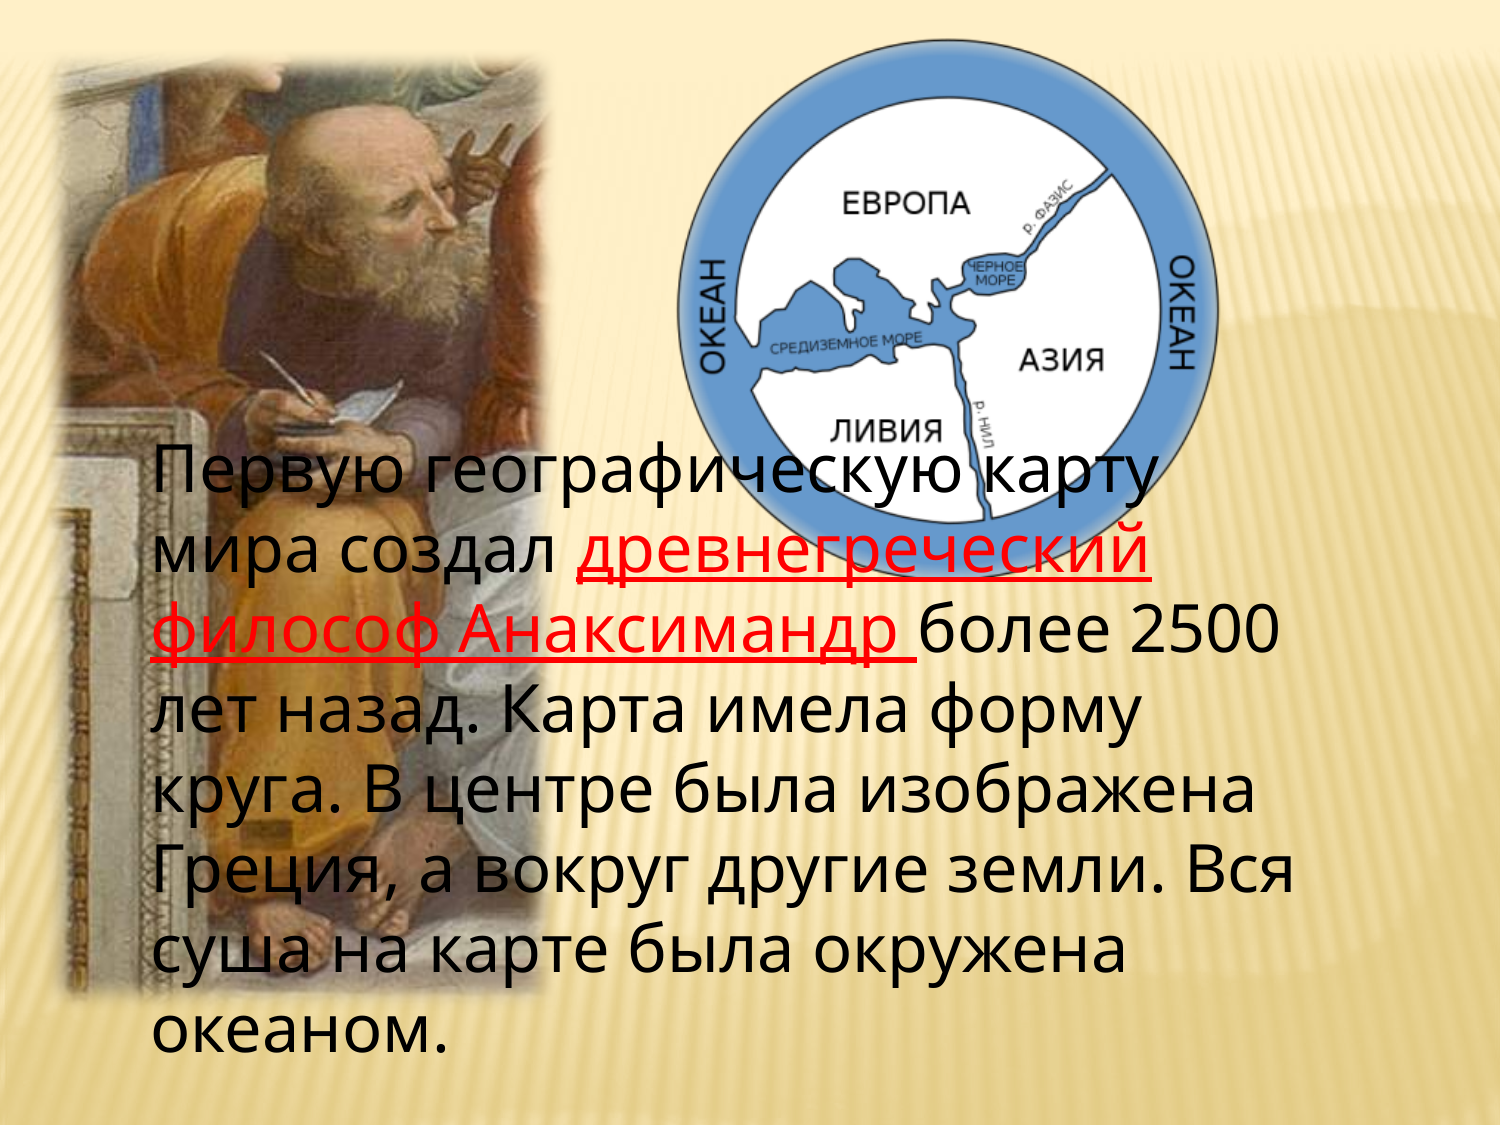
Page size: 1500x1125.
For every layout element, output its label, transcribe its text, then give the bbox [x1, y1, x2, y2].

picture [655, 18, 1247, 610]
text_box Первую географическую карту мира создал древнегреческий философ Анаксимандр более 2500 лет назад. Карта имела форму круга. В центре была изображена Греция, а вокруг другие земли. Вся суша на карте была окружена океаном. [135, 418, 1365, 1073]
picture [40, 48, 558, 1012]
